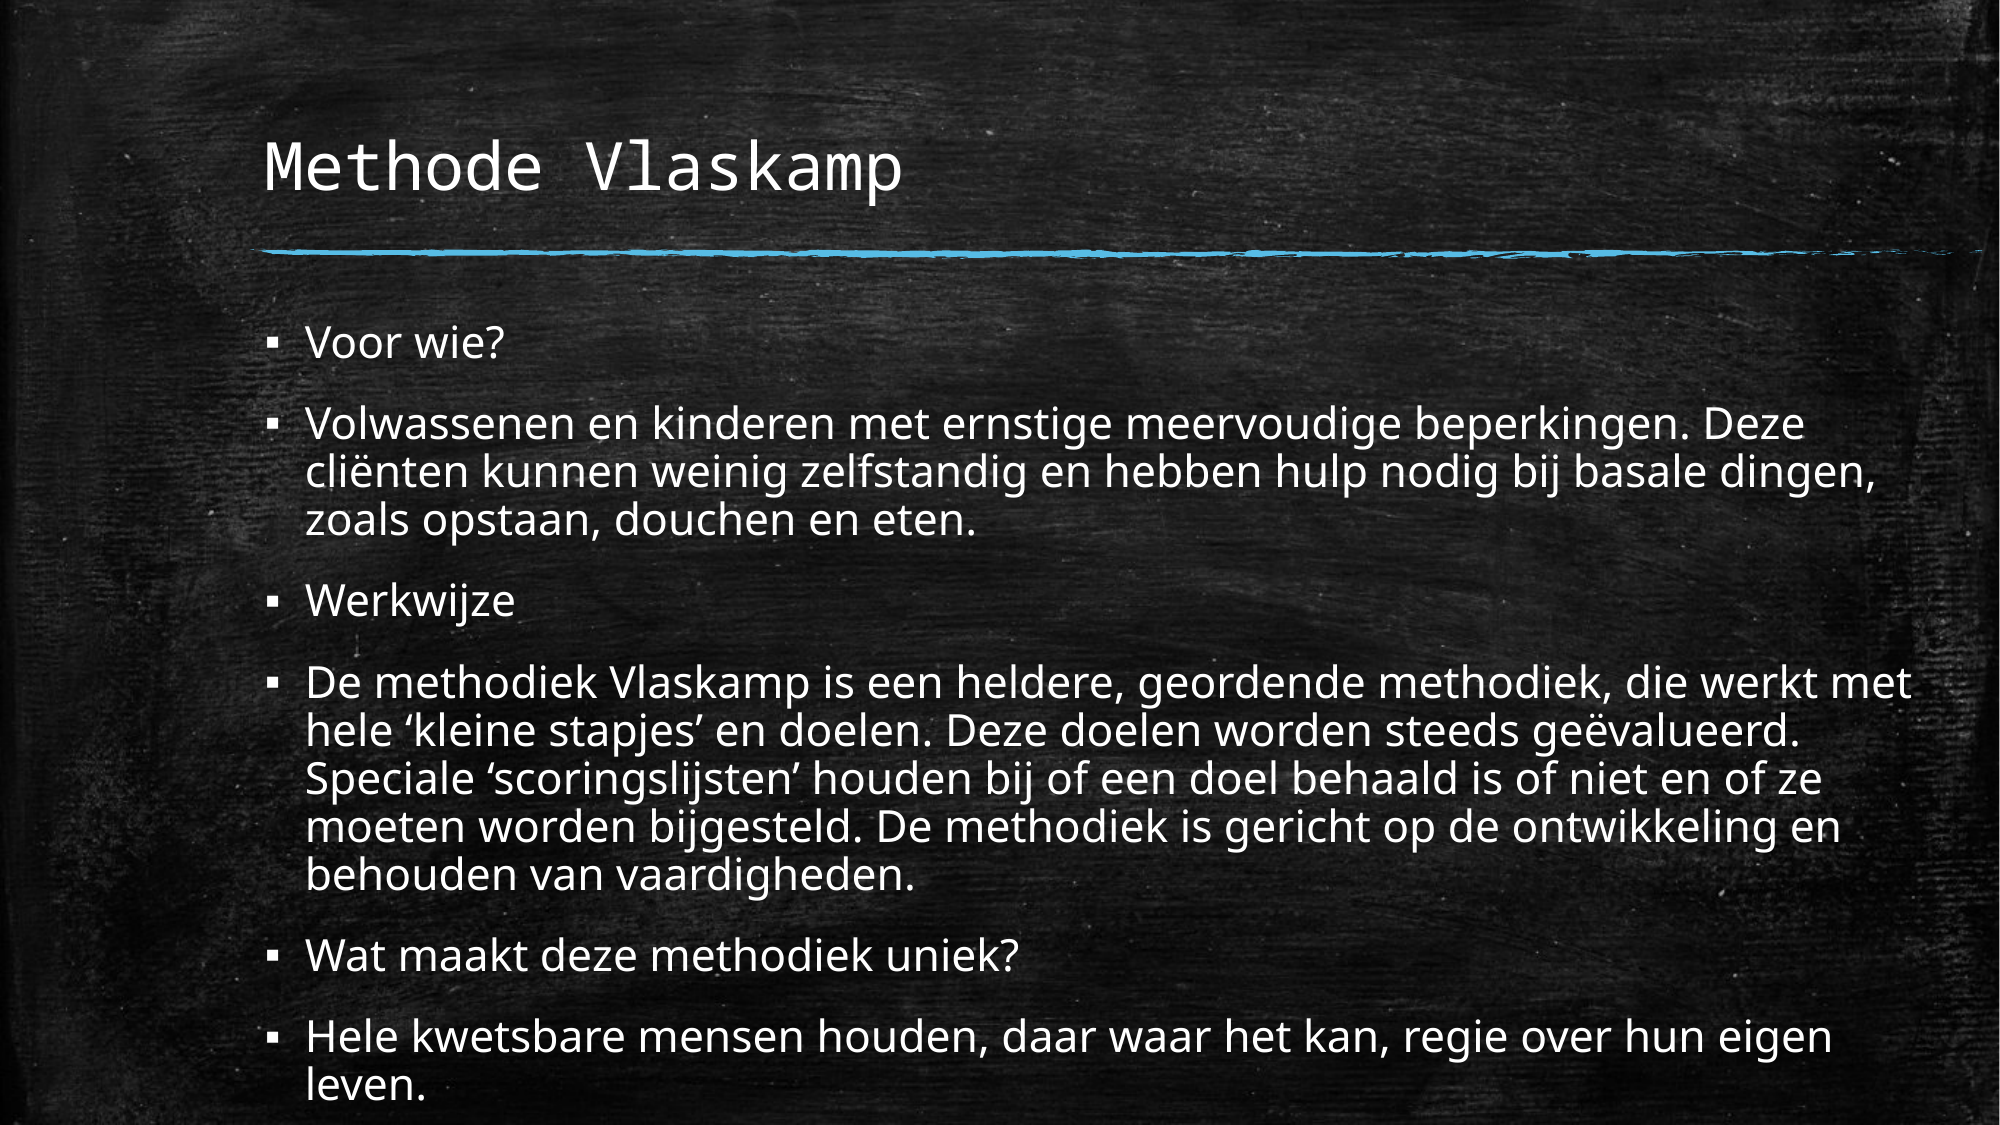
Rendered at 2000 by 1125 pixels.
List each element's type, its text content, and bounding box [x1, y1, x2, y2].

title Methode Vlaskamp [249, 45, 1750, 213]
list Voor wie? Volwassenen en kinderen met ernstige meervoudige beperkingen. Deze cliënten kunnen weinig zelfstandig en hebben hulp nodig bij basale dingen, zoals opstaan, douchen en eten. Werkwijze De methodiek Vlaskamp is een heldere, geordende methodiek, die werkt met hele ‘kleine stapjes’ en doelen. Deze doelen worden steeds geëvalueerd. Speciale ‘scoringslijsten’ houden bij of een doel behaald is of niet en of ze moeten worden bijgesteld. De methodiek is gericht op de ontwikkeling en behouden van vaardigheden. Wat maakt deze methodiek uniek? Hele kwetsbare mensen houden, daar waar het kan, regie over hun eigen leven. [249, 312, 1957, 1125]
